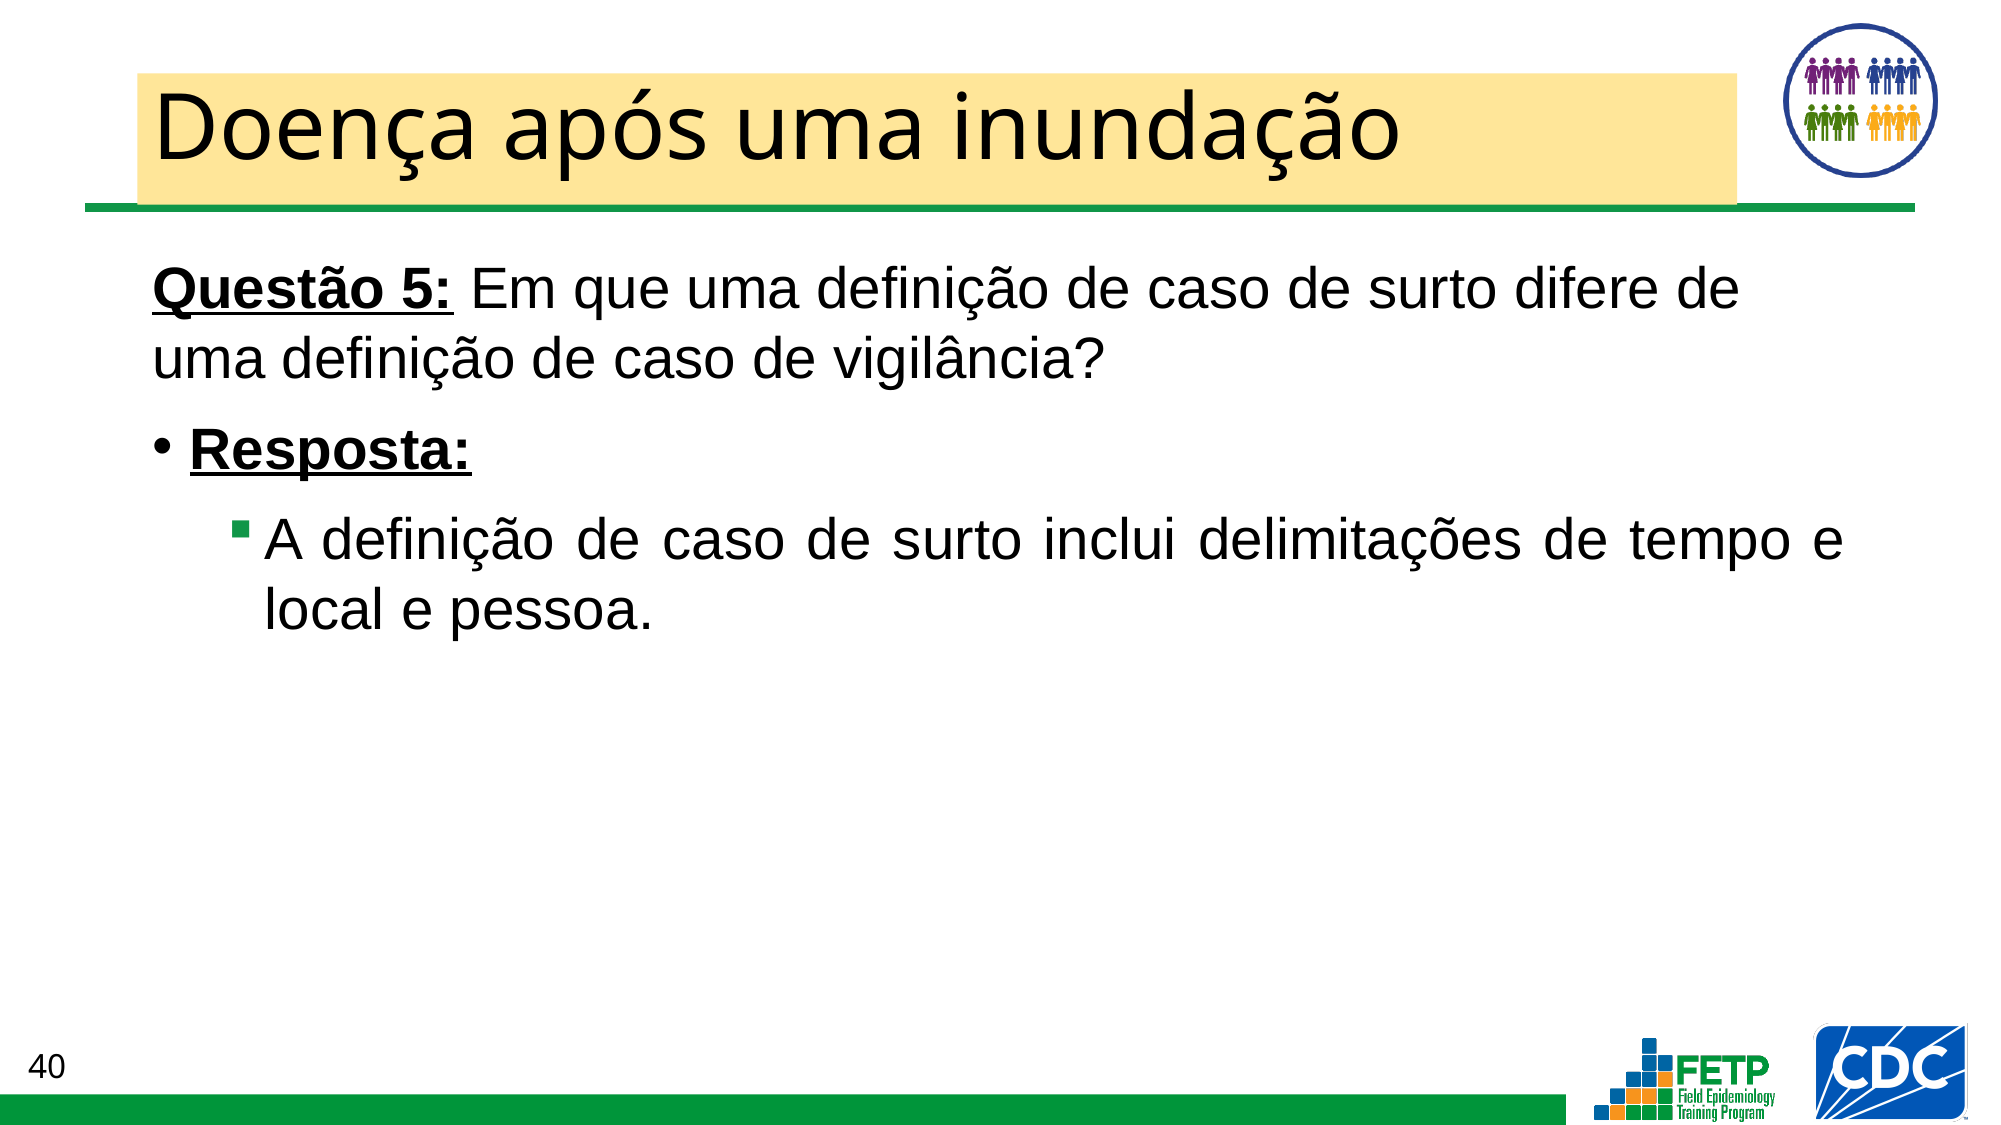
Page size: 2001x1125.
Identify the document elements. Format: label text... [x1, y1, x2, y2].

list Questão 5: Em que uma definição de caso de surto difere de uma definição de caso de vigilância? Resposta: A definição de caso de surto inclui delimitações de tempo e local e pessoa. [137, 242, 1863, 1004]
picture [1813, 1023, 1968, 1122]
picture [1783, 23, 1938, 178]
picture [1594, 1038, 1775, 1122]
title Doença após uma inundação [137, 73, 1738, 205]
